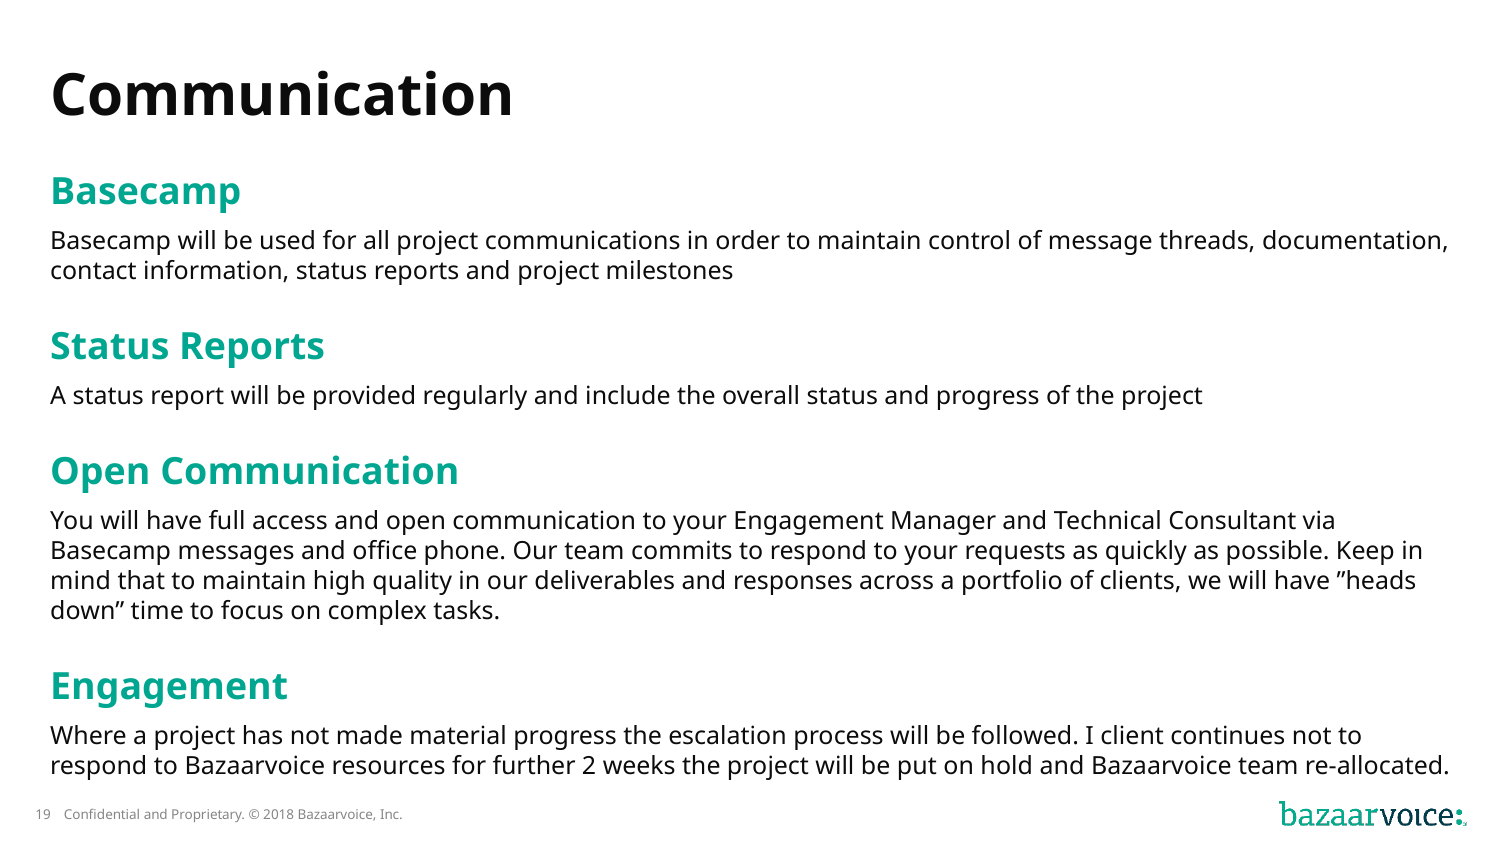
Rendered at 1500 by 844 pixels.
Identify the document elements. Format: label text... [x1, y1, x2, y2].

text_box Basecamp Basecamp will be used for all project communications in order to maintain control of message threads, documentation, contact information, status reports and project milestones Status Reports A status report will be provided regularly and include the overall status and progress of the project Open Communication You will have full access and open communication to your Engagement Manager and Technical Consultant via Basecamp messages and office phone. Our team commits to respond to your requests as quickly as possible. Keep in mind that to maintain high quality in our deliverables and responses across a portfolio of clients, we will have ”heads down” time to focus on complex tasks. Engagement Where a project has not made material progress the escalation process will be followed. I client continues not to respond to Bazaarvoice resources for further 2 weeks the project will be put on hold and Bazaarvoice team re-allocated. [35, 159, 1470, 780]
title Communication [35, 33, 1460, 135]
picture [1402, 812, 1409, 823]
picture [1279, 801, 1467, 826]
